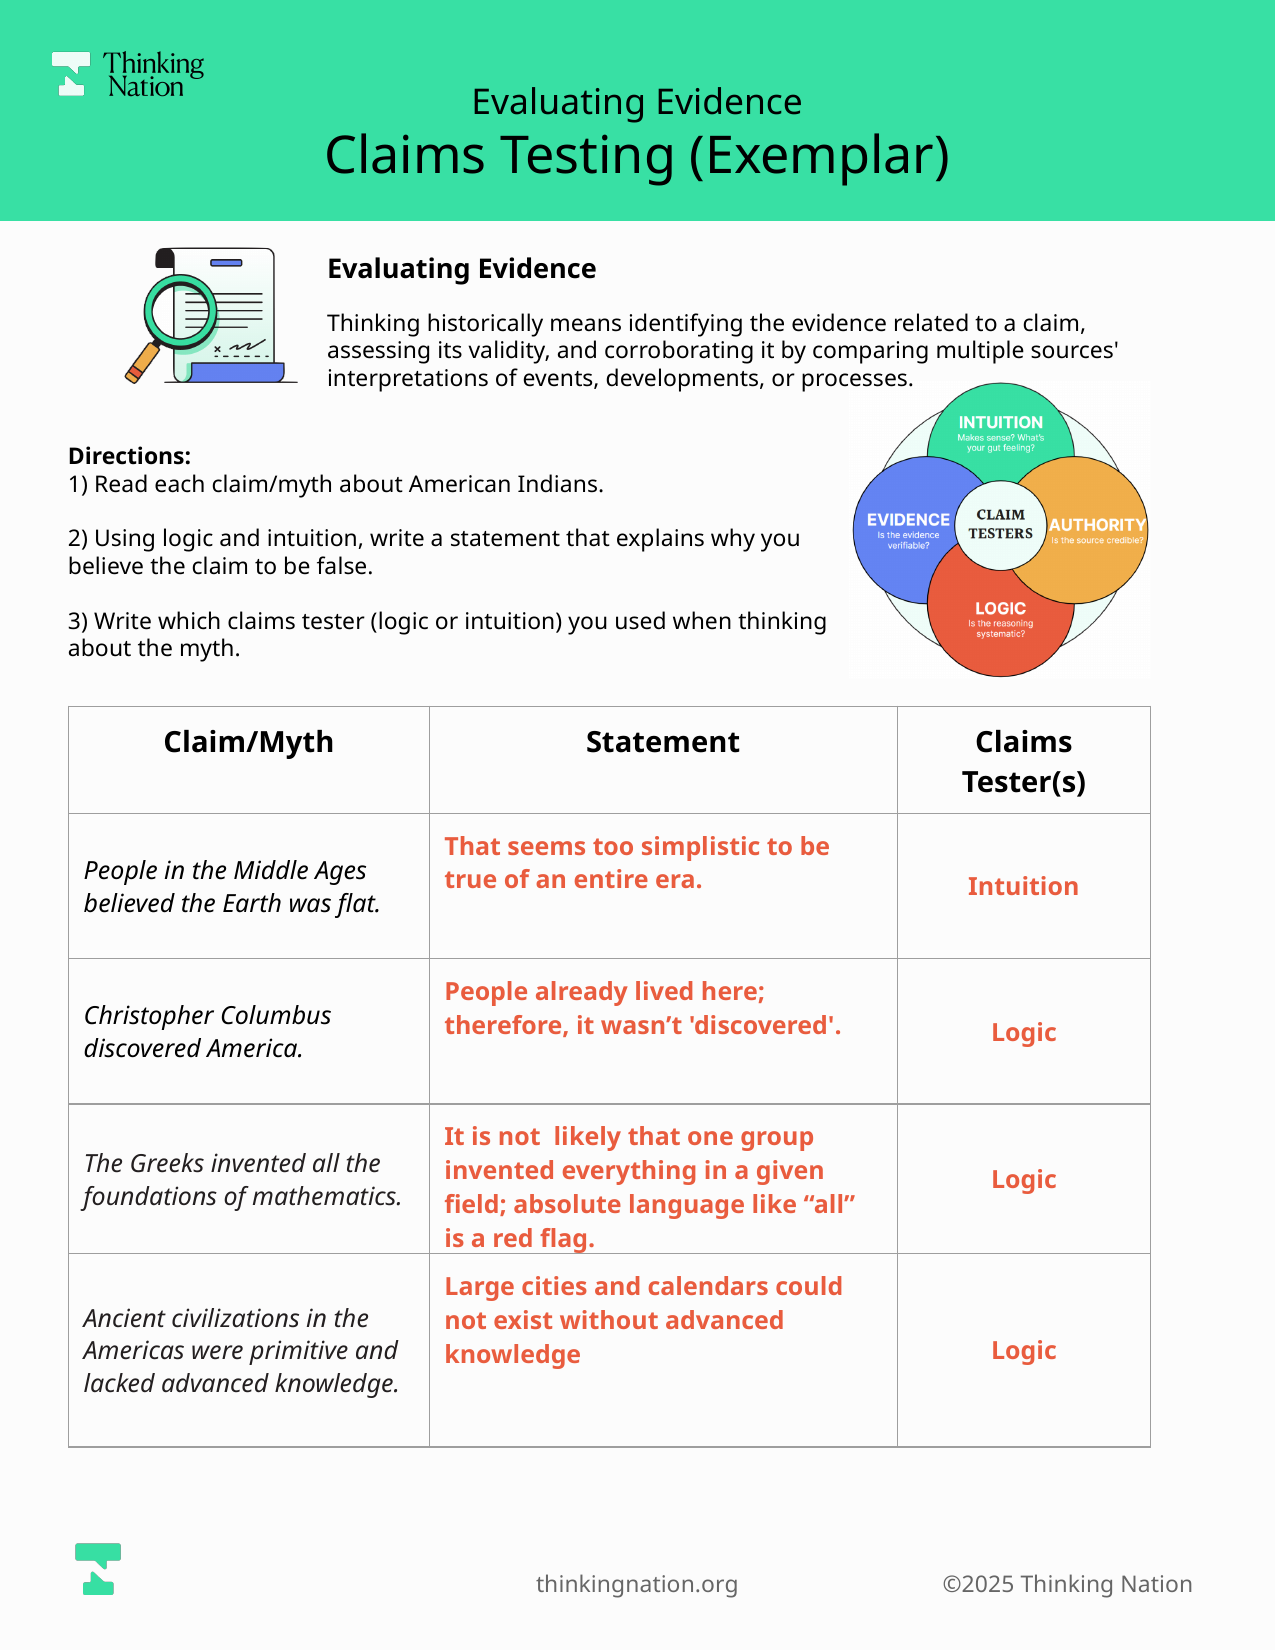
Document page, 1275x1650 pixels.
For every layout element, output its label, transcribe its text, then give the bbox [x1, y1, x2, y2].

table_cell The Greeks invented all the foundations of mathematics. [69, 1105, 429, 1253]
table_header Claims Tester(s) [898, 707, 1150, 813]
table_cell Christopher Columbus discovered America. [69, 959, 429, 1103]
picture [62, 1533, 134, 1605]
text_box Directions: 1) Read each claim/myth about American Indians. 2) Using logic and intuition, write a statement that explains why you believe the claim to be false. 3) Write which claims tester (logic or intuition) you used when thinking about the myth. [52, 426, 843, 677]
picture [113, 218, 309, 413]
table_cell Ancient civilizations in the Americas were primitive and lacked advanced knowledge. [69, 1254, 429, 1446]
table_cell Intuition [898, 814, 1150, 958]
table_cell People already lived here; therefore, it wasn’t 'discovered'. [430, 959, 897, 1103]
picture [848, 381, 1152, 679]
table_cell Logic [898, 1254, 1150, 1446]
table_cell That seems too simplistic to be true of an entire era. [430, 814, 897, 958]
table_cell It is not likely that one group invented everything in a given field; absolute language like “all” is a red flag. [430, 1105, 897, 1253]
picture [35, 37, 210, 110]
table_cell Logic [898, 959, 1150, 1103]
text_box Evaluating Evidence Claims Testing (Exemplar) [0, 0, 1275, 221]
table_cell Large cities and calendars could not exist without advanced knowledge [430, 1254, 897, 1446]
table_cell Logic [898, 1105, 1150, 1253]
table_header Statement [430, 707, 897, 813]
text_box ©2025 Thinking Nation [907, 1553, 1210, 1605]
text_box Evaluating Evidence Thinking historically means identifying the evidence related to a claim, assessing its validity, and corroborating it by comparing multiple sources' interpretations of events, developments, or processes. [313, 232, 1201, 400]
table_header Claim/Myth [69, 707, 429, 813]
text_box thinkingnation.org [486, 1553, 789, 1605]
table_cell People in the Middle Ages believed the Earth was flat. [69, 814, 429, 958]
